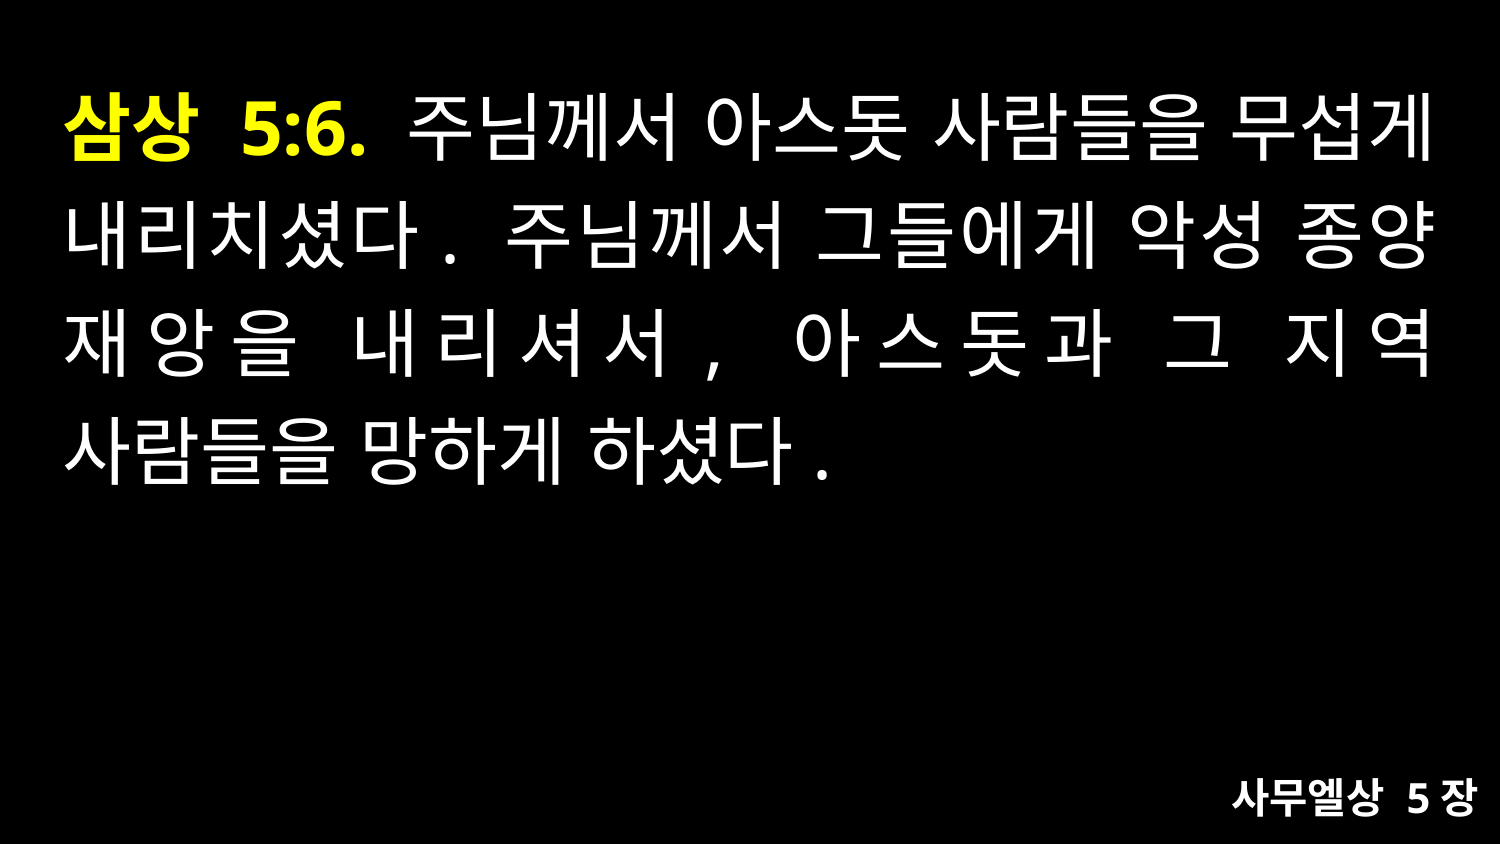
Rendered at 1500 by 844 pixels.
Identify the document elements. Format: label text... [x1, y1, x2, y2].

title 삼상 5:6. 주님께서 아스돗 사람들을 무섭게 내리치셨다. 주님께서 그들에게 악성 종양 재앙을 내리셔서, 아스돗과 그 지역 사람들을 망하게 하셨다. [0, 0, 1500, 844]
subtitle 사무엘상 5장 [916, 770, 1500, 844]
